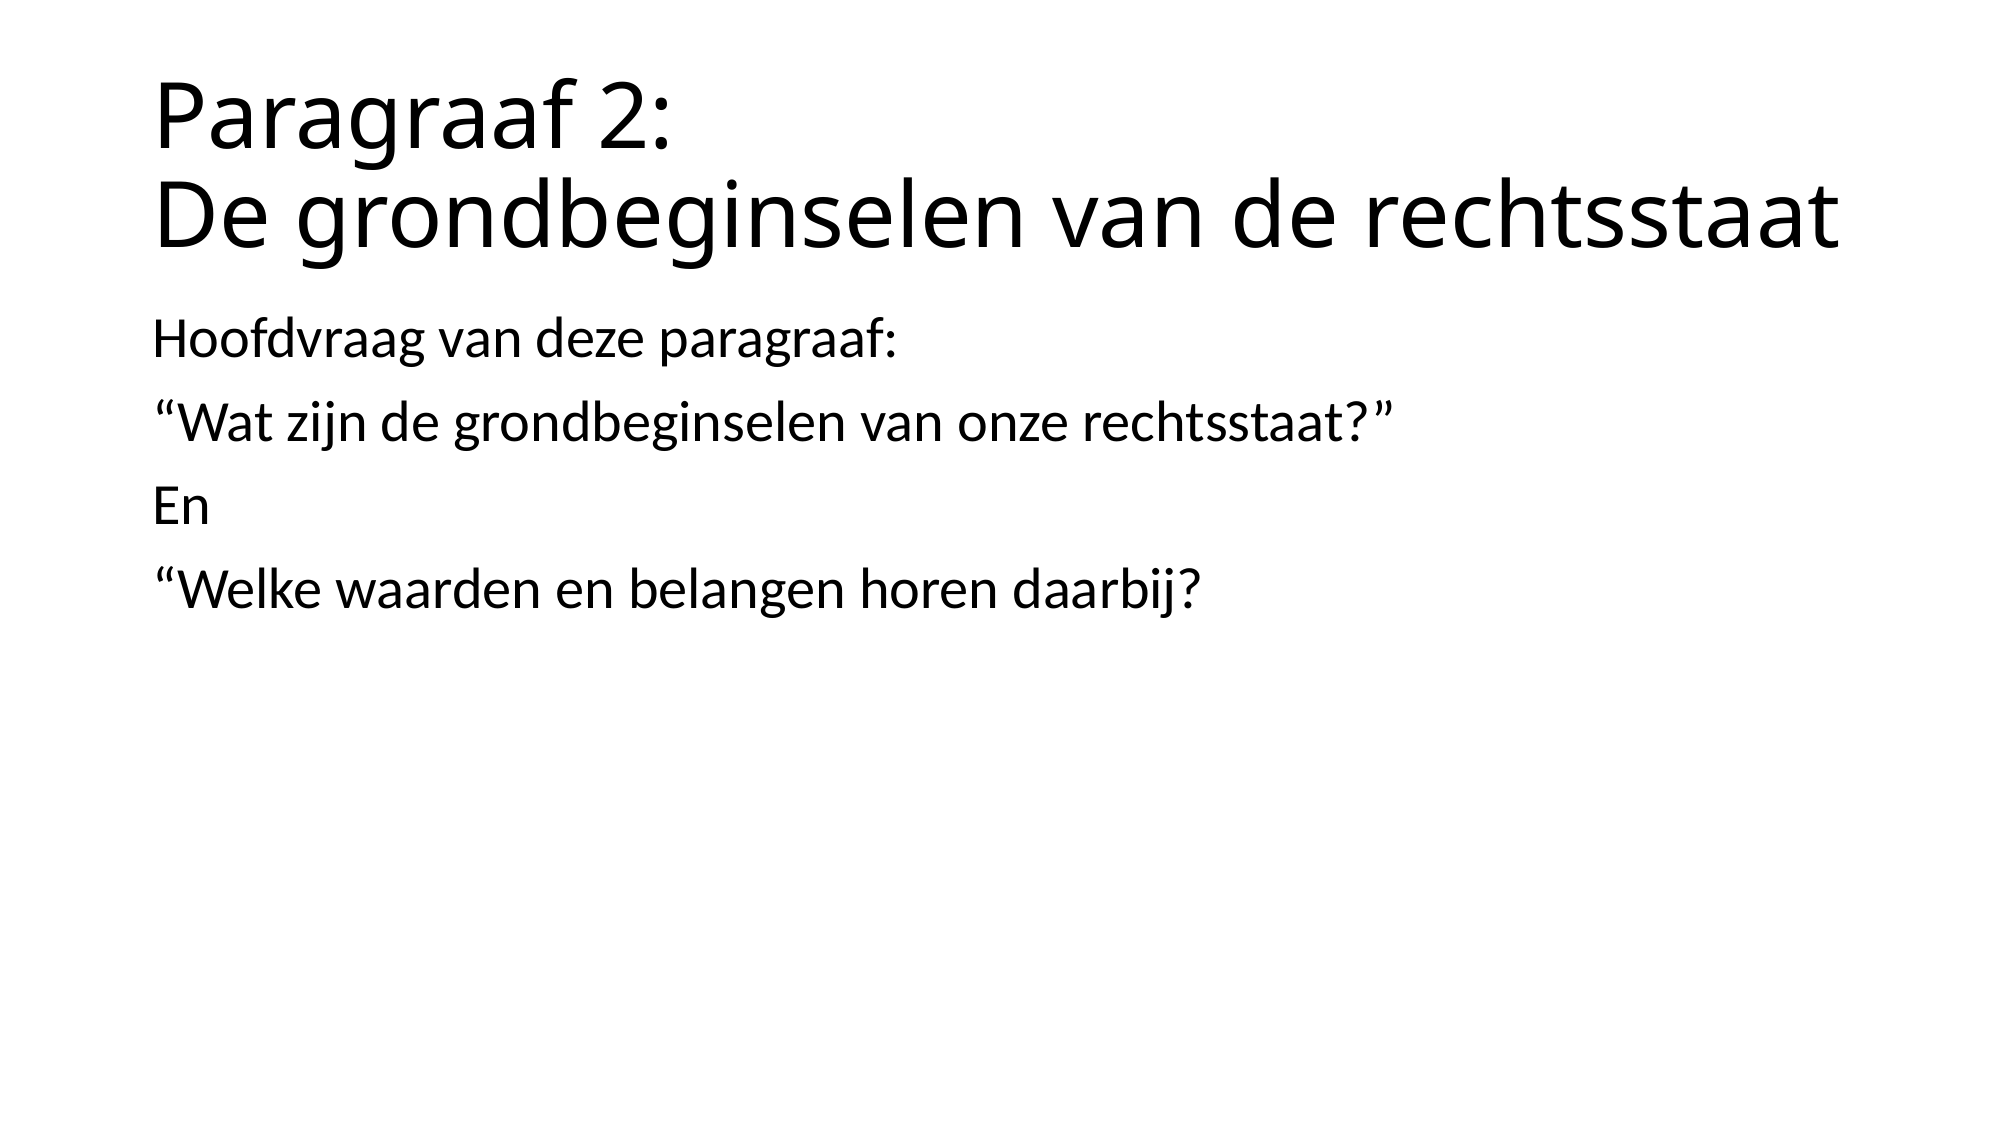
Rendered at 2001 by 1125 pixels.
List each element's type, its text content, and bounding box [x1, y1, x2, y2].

list Hoofdvraag van deze paragraaf: “Wat zijn de grondbeginselen van onze rechtsstaat?” En “Welke waarden en belangen horen daarbij? [137, 299, 1863, 1014]
title Paragraaf 2: De grondbeginselen van de rechtsstaat [137, 59, 1863, 278]
